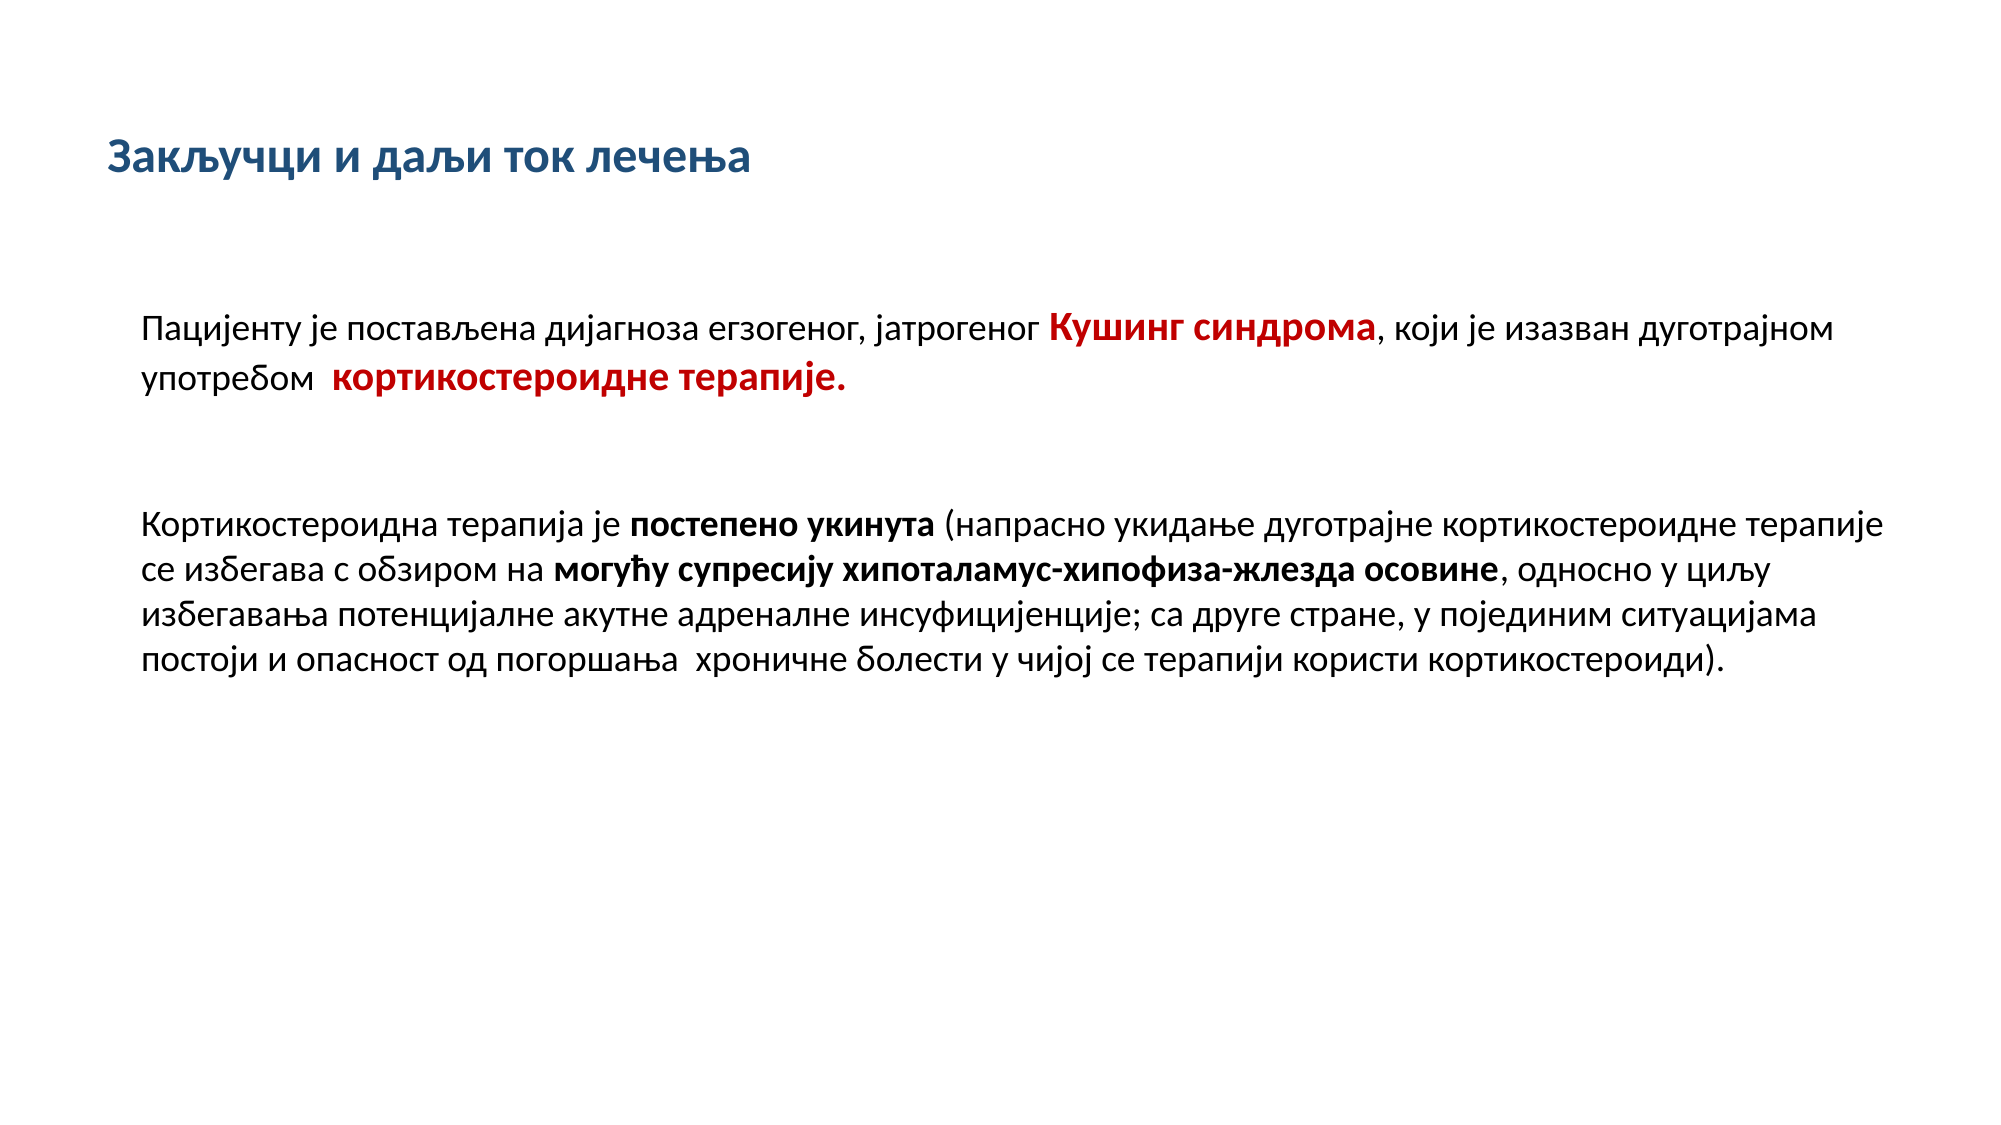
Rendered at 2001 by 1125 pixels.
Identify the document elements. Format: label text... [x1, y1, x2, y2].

text_box Закључци и даљи ток лечења [92, 115, 767, 190]
text_box Пацијенту је постављена дијагноза егзогеног, јатрогеног Кушинг синдрома, који је изазван дуготрајном употребом кортикостероидне терапије. Кортикостероидна терапија је постепено укинута (напрасно укидање дуготрајне кортикостероидне терапије се избегава с обзиром на могућу супресију хипоталамус-хипофиза-жлезда осовине, односно у циљу избегавања потенцијалне акутне адреналне инсуфицијенције; са друге стране, у појединим ситуацијама постоји и опасност од погоршања хроничне болести у чијој се терапији користи кортикостероиди). [126, 291, 1905, 687]
